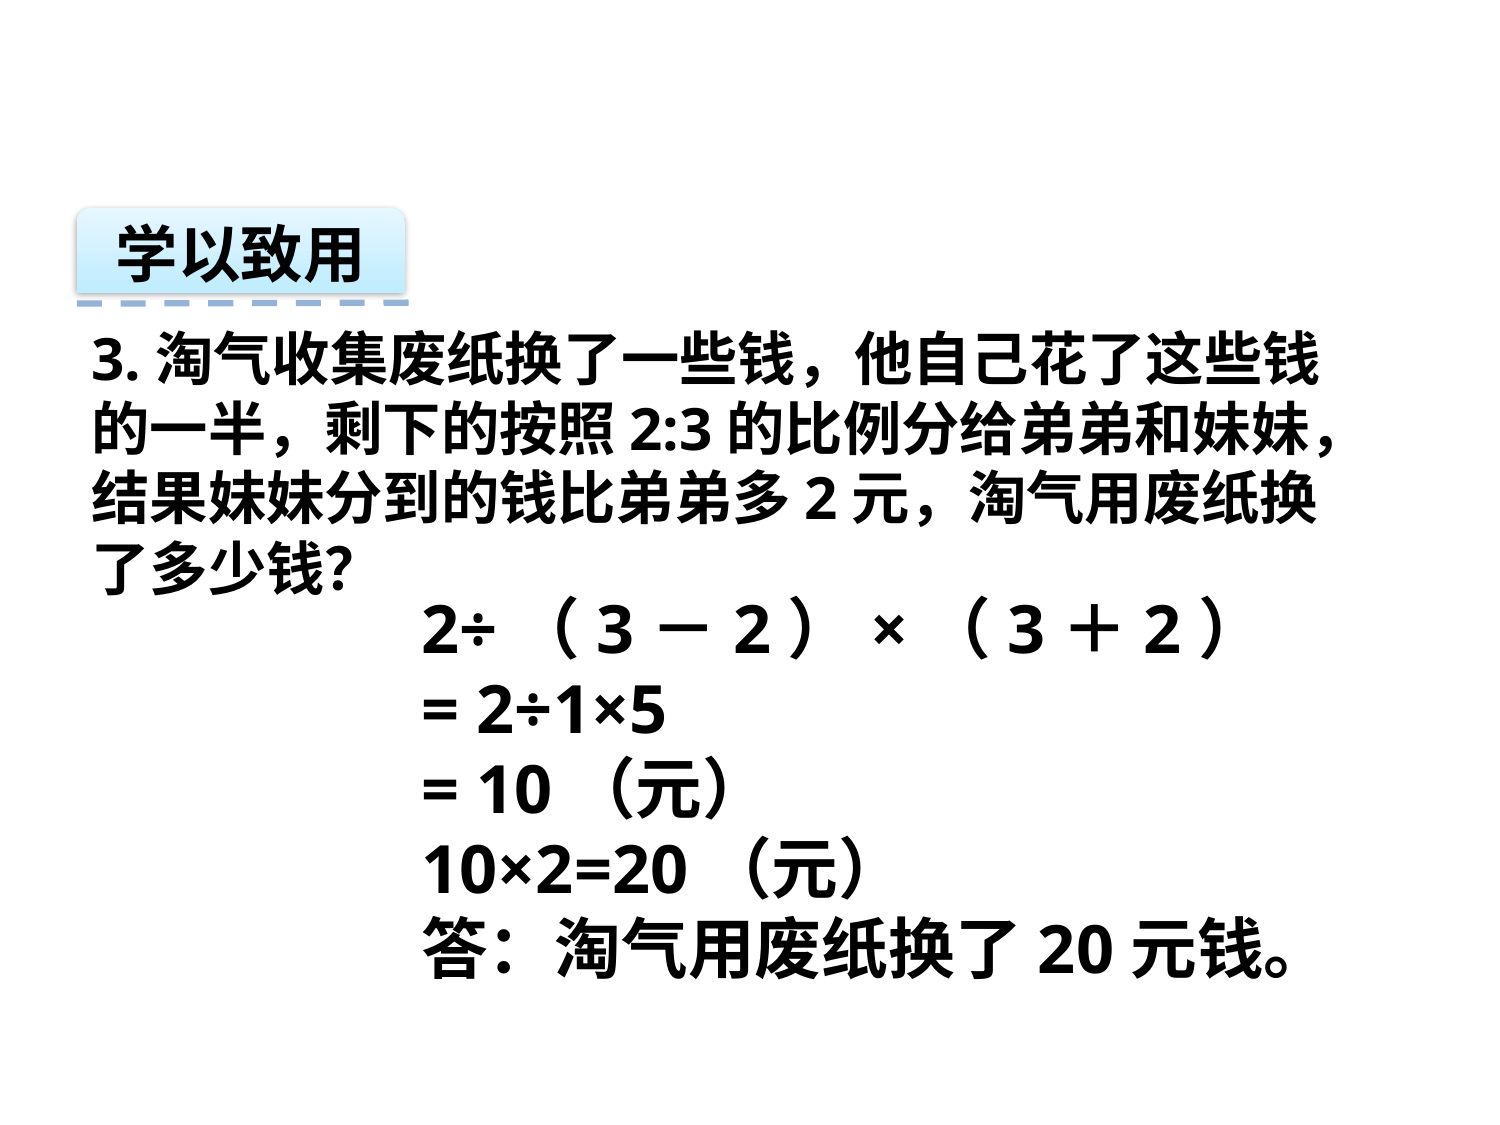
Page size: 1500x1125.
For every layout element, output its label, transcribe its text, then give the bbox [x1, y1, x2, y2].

text_box 2÷（3－2）×（3＋2） = 2÷1×5 = 10（元） 10×2=20（元） 答：淘气用废纸换了20元钱。 [406, 579, 1365, 995]
text_box 3.淘气收集废纸换了一些钱，他自己花了这些钱的一半，剩下的按照2:3的比例分给弟弟和妹妹，结果妹妹分到的钱比弟弟多2元，淘气用废纸换了多少钱？ [76, 314, 1388, 609]
text_box 学以致用 [76, 207, 406, 294]
